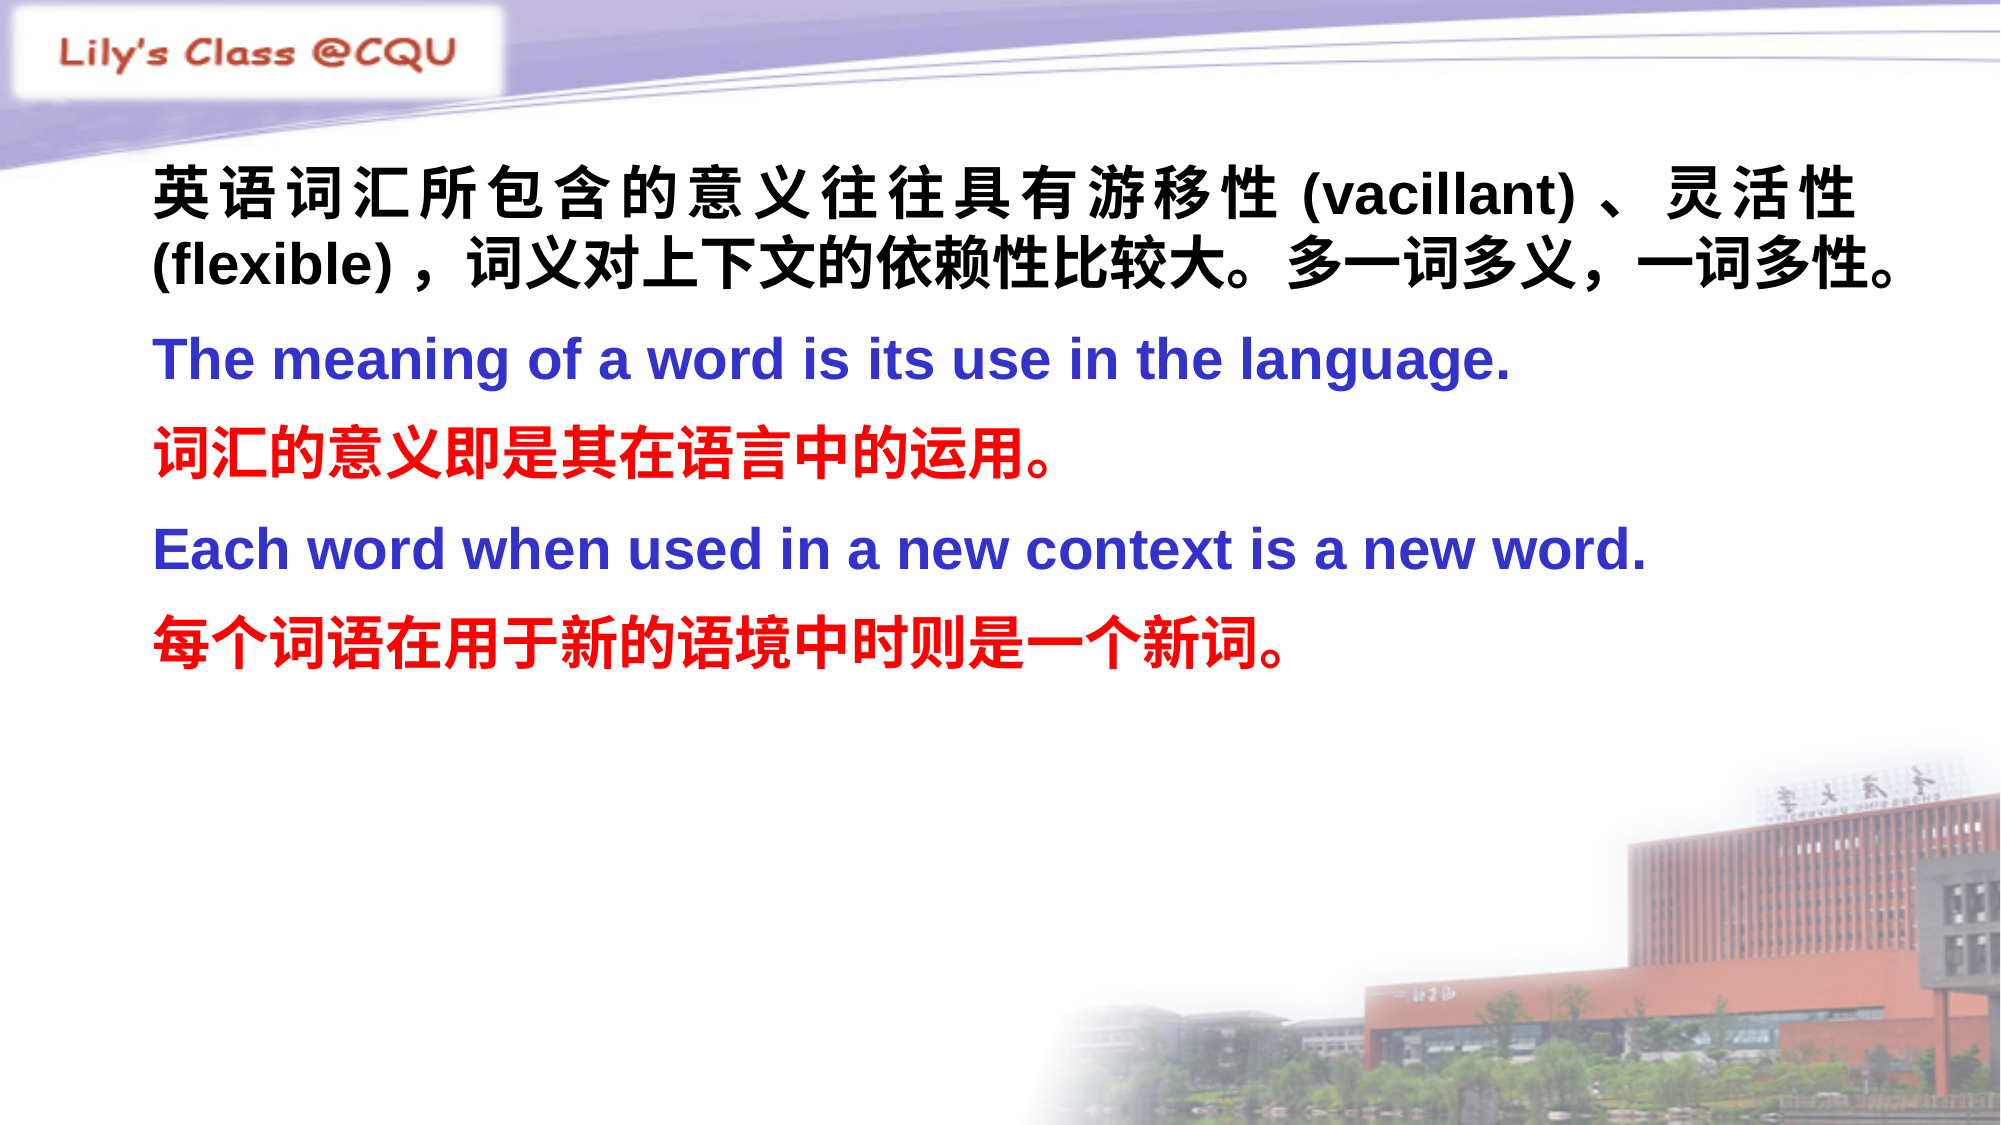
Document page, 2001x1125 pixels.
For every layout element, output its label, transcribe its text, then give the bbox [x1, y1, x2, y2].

list 英语词汇所包含的意义往往具有游移性(vacillant)、灵活性(flexible)，词义对上下文的依赖性比较大。多一词多义，一词多性。 The meaning of a word is its use in the language. 词汇的意义即是其在语言中的运用。 Each word when used in a new context is a new word. 每个词语在用于新的语境中时则是一个新词。 [136, 148, 1887, 1008]
picture [0, 0, 2001, 1125]
